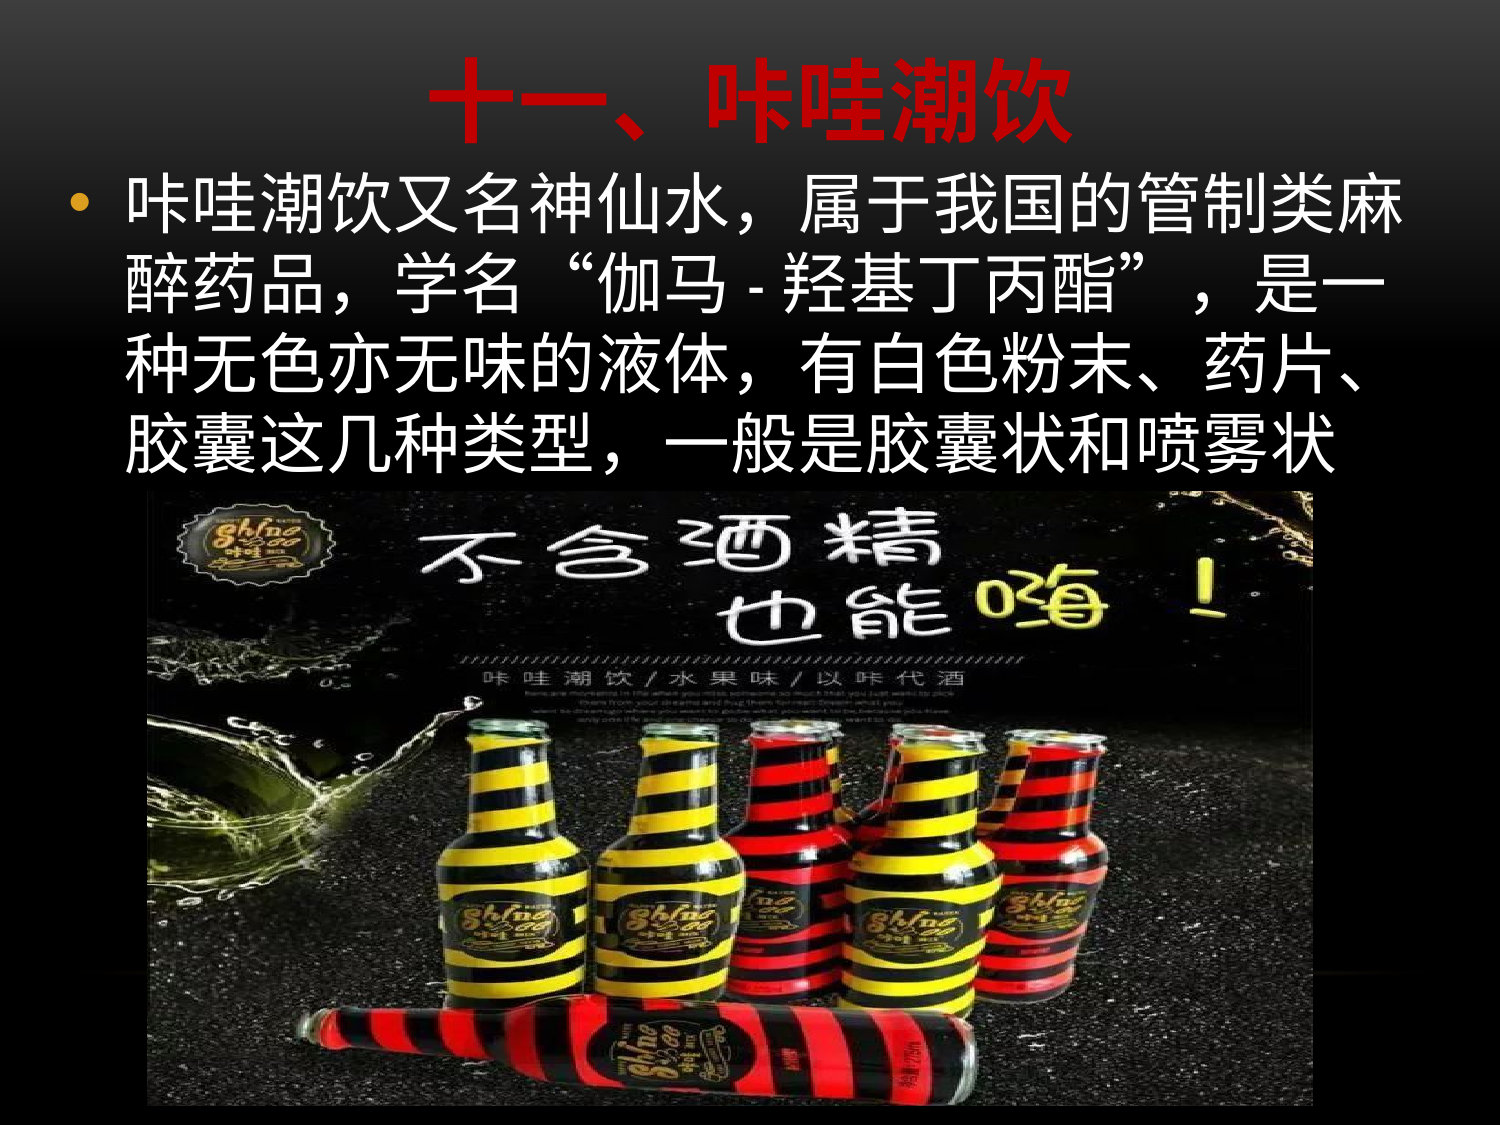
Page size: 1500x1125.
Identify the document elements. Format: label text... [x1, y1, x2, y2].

list 咔哇潮饮又名神仙水，属于我国的管制类麻醉药品，学名“伽马-羟基丁丙酯”，是一种无色亦无味的液体，有白色粉末、药片、胶囊这几种类型，一般是胶囊状和喷雾状 [53, 154, 1447, 830]
picture [0, 0, 1500, 1125]
title 十一、咔哇潮饮 [99, 45, 1400, 154]
